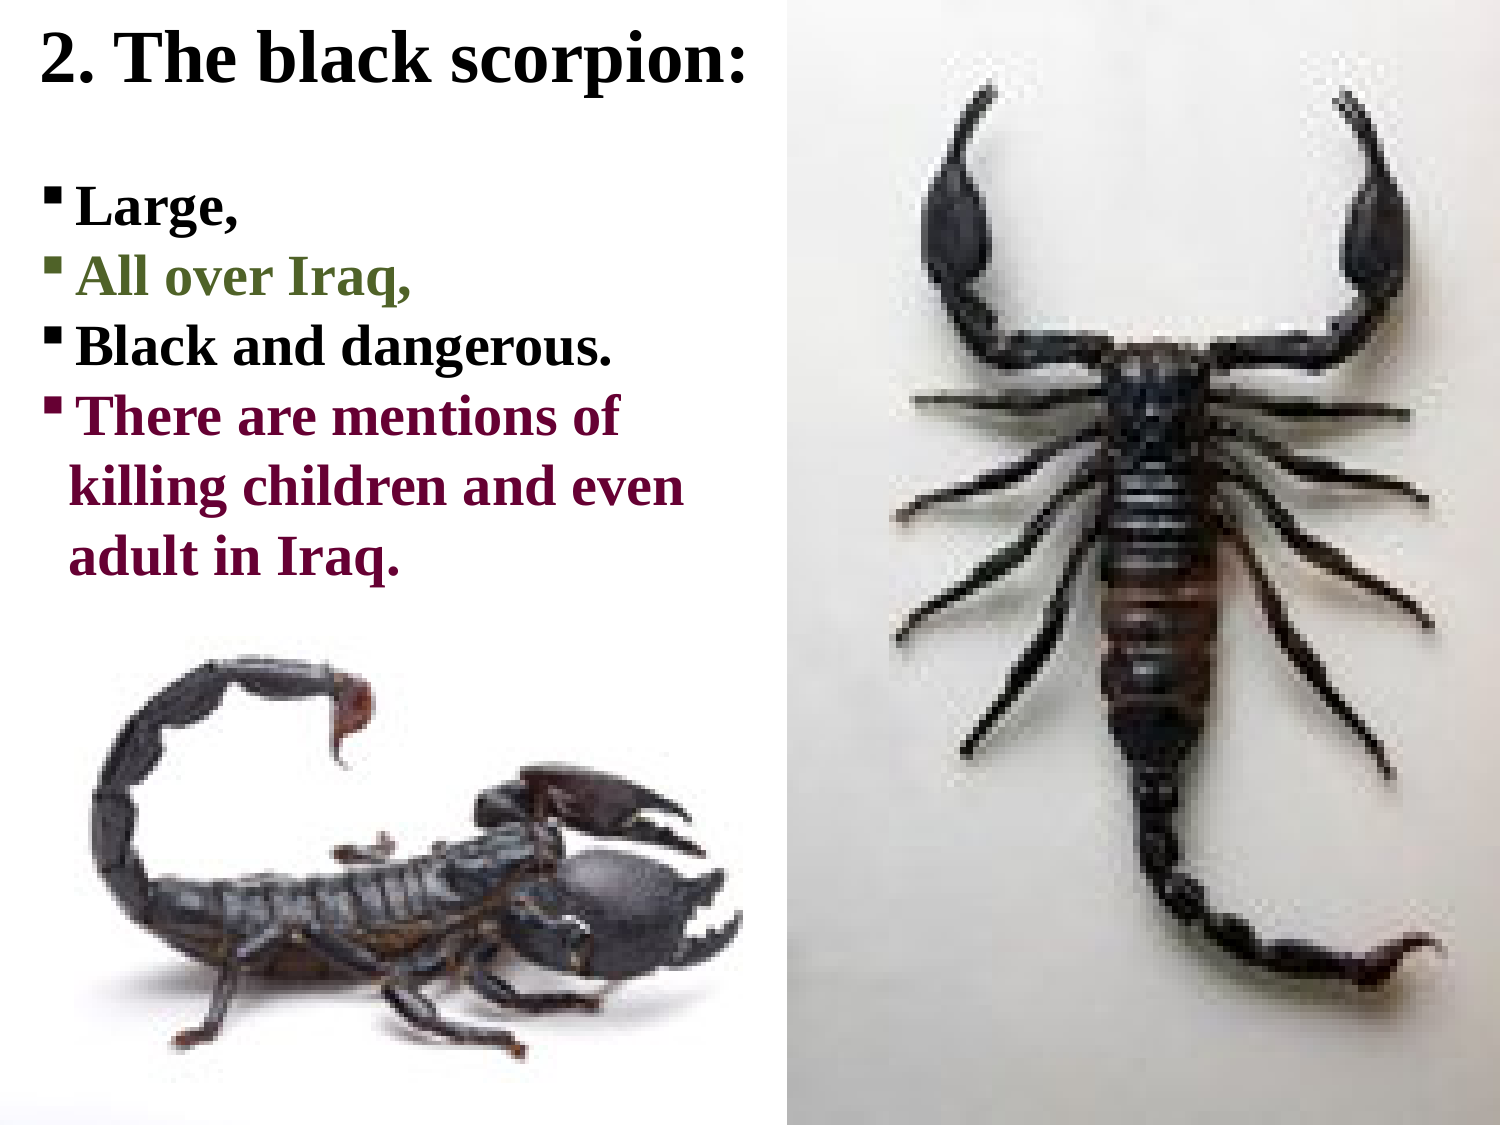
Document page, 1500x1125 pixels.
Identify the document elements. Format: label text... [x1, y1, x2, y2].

text_box 2. The black scorpion: Large, All over Iraq, Black and dangerous. There are mentions of killing children and even adult in Iraq. [24, 0, 785, 595]
picture [0, 0, 1500, 1125]
